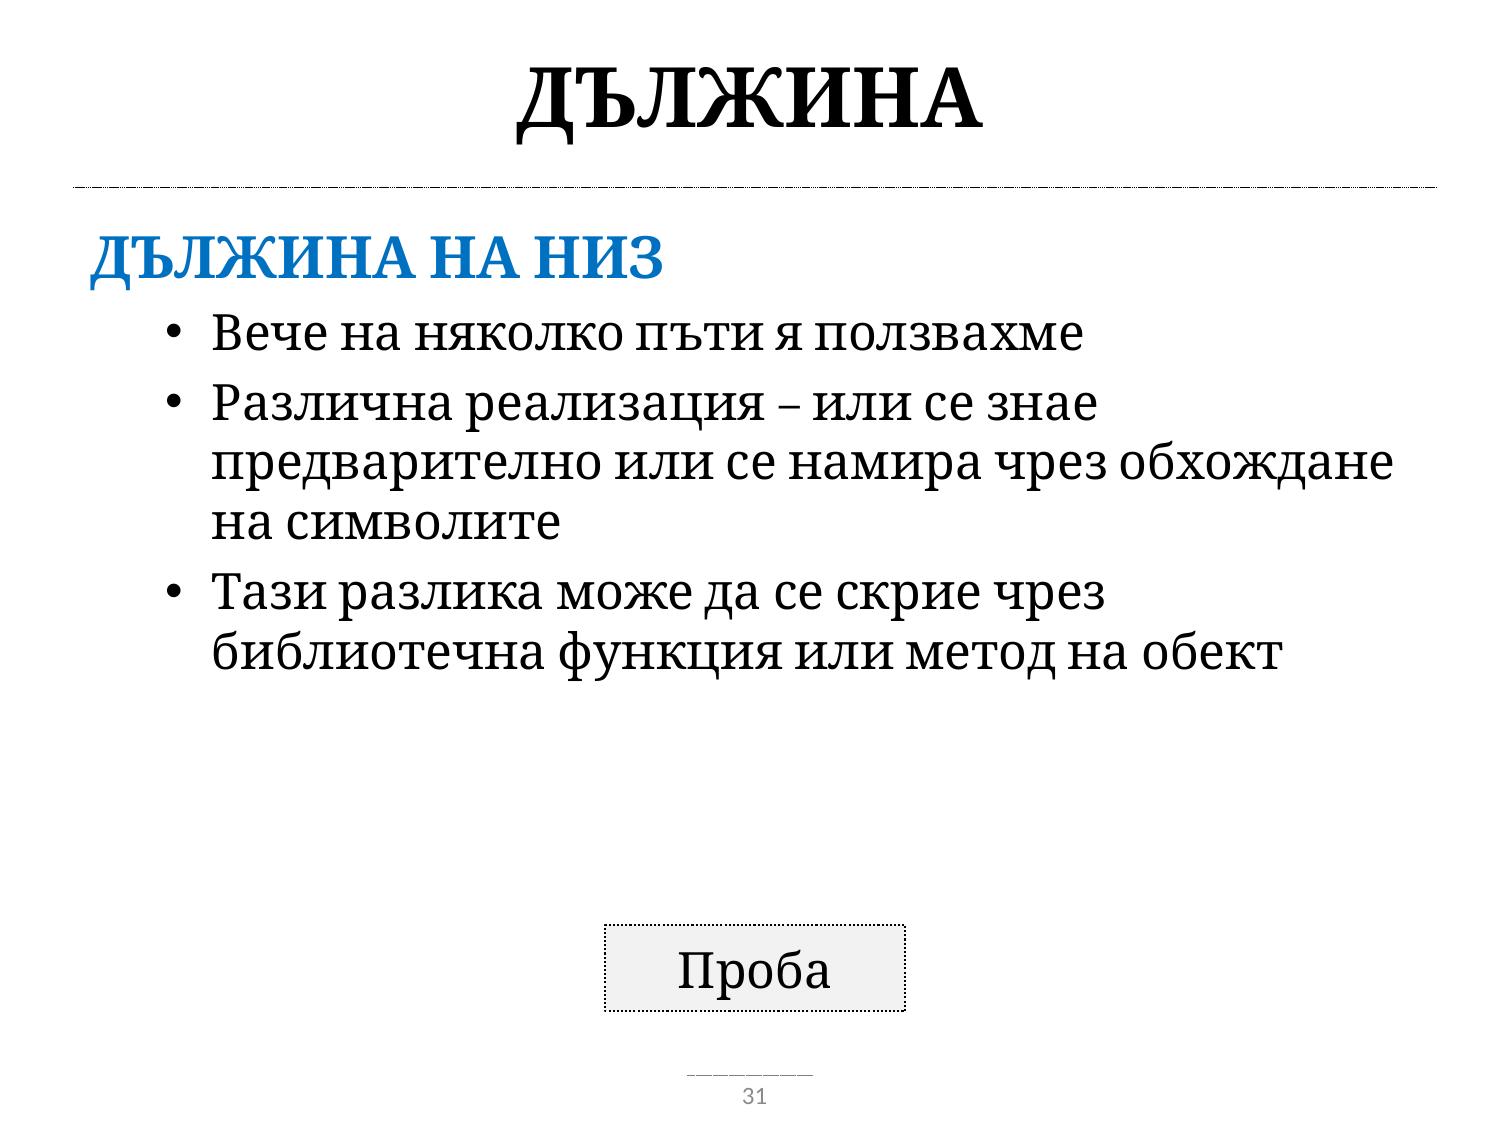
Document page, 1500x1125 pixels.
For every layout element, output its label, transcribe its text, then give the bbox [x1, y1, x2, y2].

text_box Проба [603, 923, 907, 1013]
slide_number 31 [579, 1065, 930, 1125]
title Дължина [0, 0, 1500, 188]
list Дължина на низ Вече на няколко пъти я ползвахме Различна реализация – или се знае предварително или се намира чрез обхождане на символите Тази разлика може да се скрие чрез библиотечна функция или метод на обект [75, 212, 1450, 1063]
